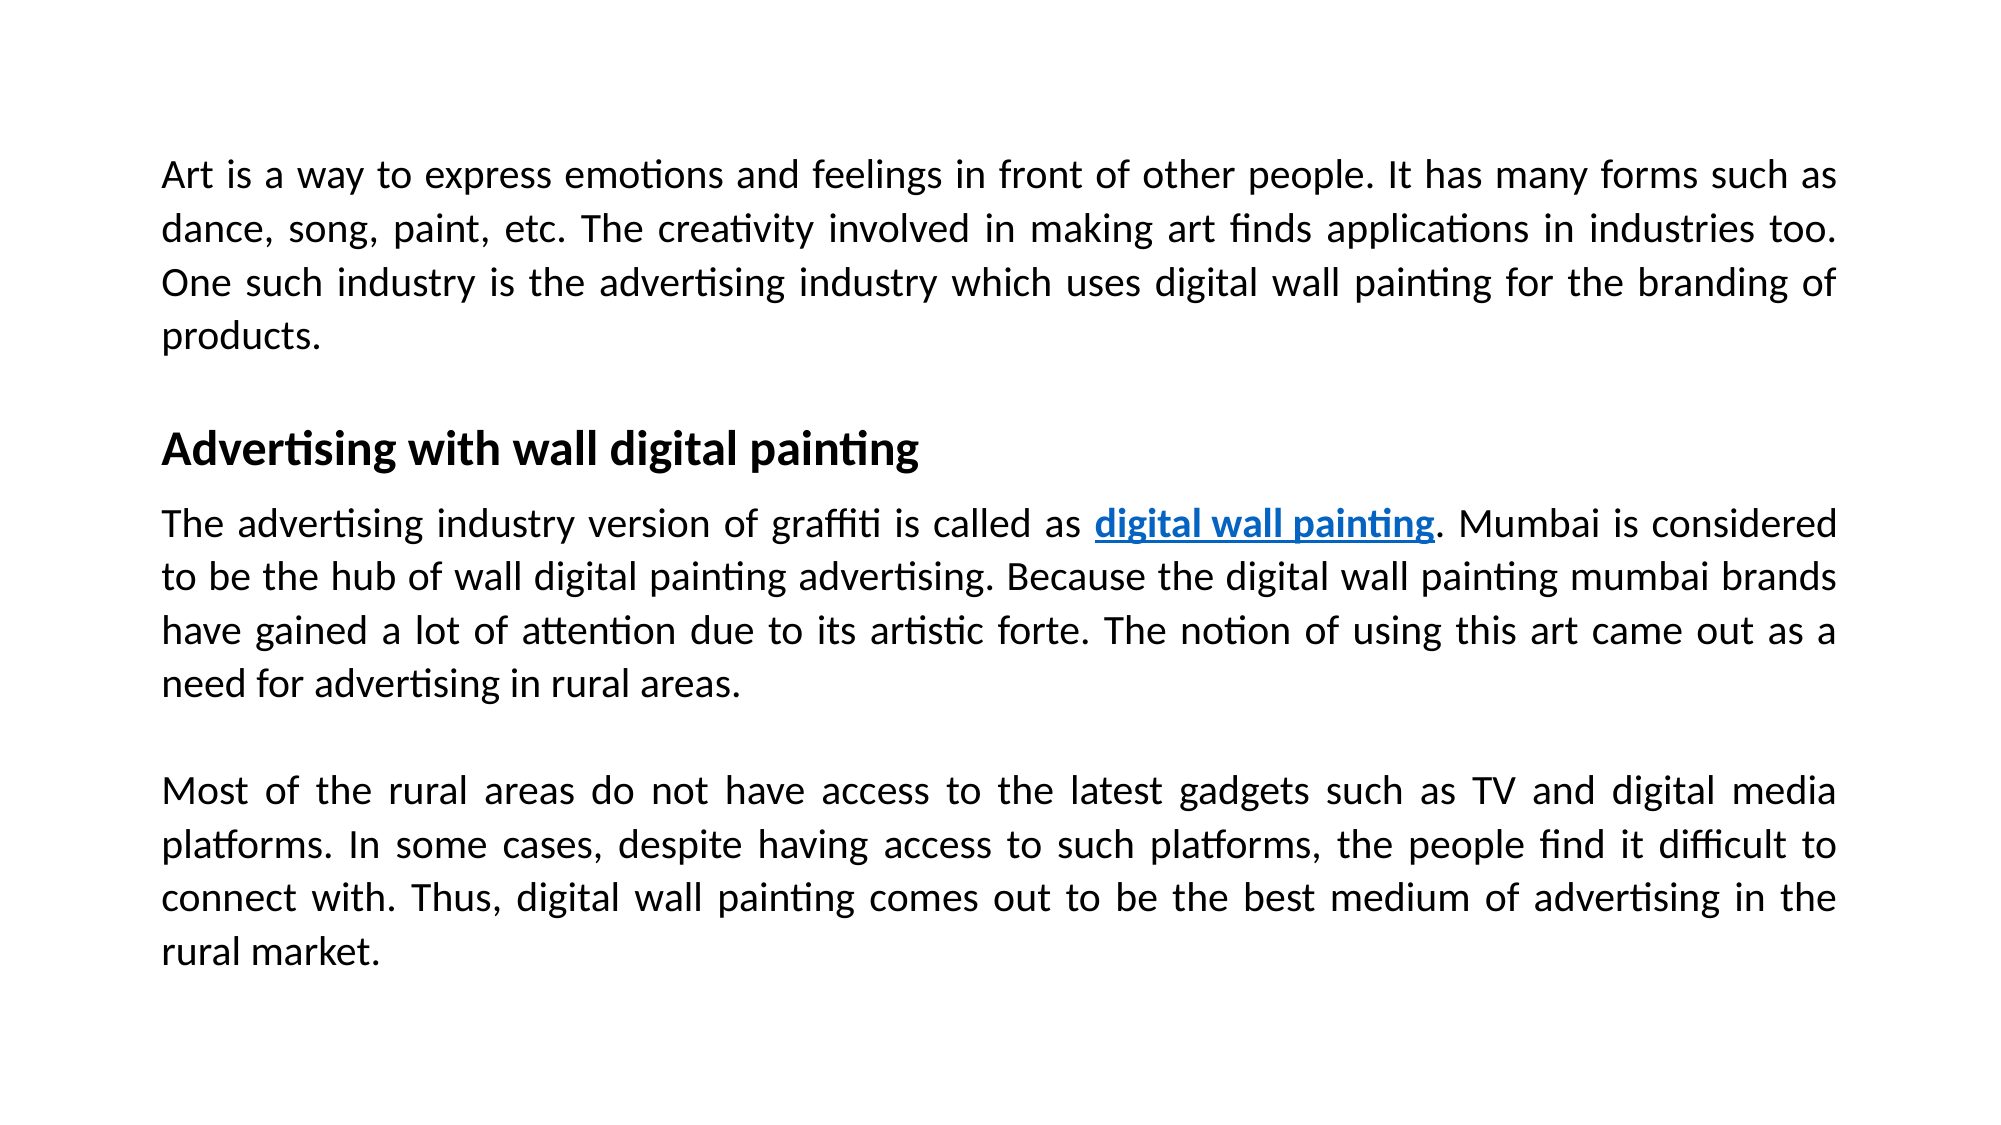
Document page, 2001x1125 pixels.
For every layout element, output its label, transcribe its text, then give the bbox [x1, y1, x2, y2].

text_box Art is a way to express emotions and feelings in front of other people. It has many forms such as dance, song, paint, etc. The creativity involved in making art finds applications in industries too. One such industry is the advertising industry which uses digital wall painting for the branding of products. Advertising with wall digital painting The advertising industry version of graffiti is called as digital wall painting. Mumbai is considered to be the hub of wall digital painting advertising. Because the digital wall painting mumbai brands have gained a lot of attention due to its artistic forte. The notion of using this art came out as a need for advertising in rural areas. Most of the rural areas do not have access to the latest gadgets such as TV and digital media platforms. In some cases, despite having access to such platforms, the people find it difficult to connect with. Thus, digital wall painting comes out to be the best medium of advertising in the rural market. [146, 136, 1854, 982]
